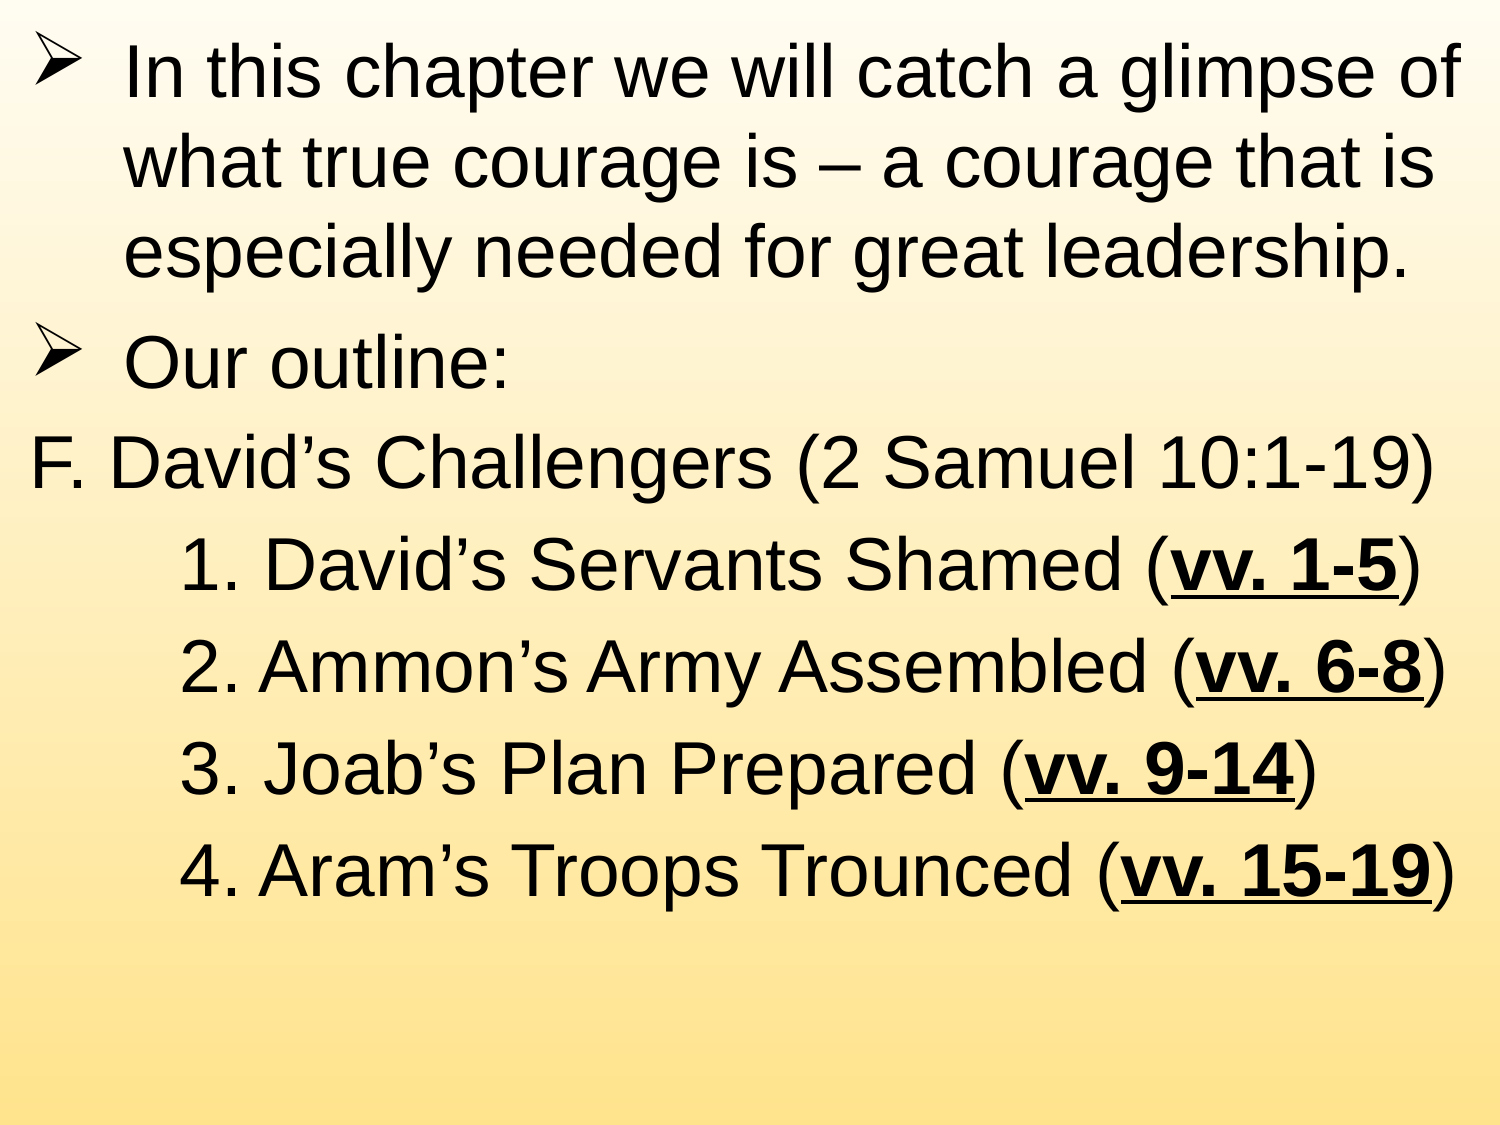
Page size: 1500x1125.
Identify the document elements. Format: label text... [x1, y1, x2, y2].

subtitle In this chapter we will catch a glimpse of what true courage is – a courage that is especially needed for great leadership. Our outline: F. David’s Challengers (2 Samuel 10:1-19) 1. David’s Servants Shamed (vv. 1-5) 2. Ammon’s Army Assembled (vv. 6-8) 3. Joab’s Plan Prepared (vv. 9-14) 4. Aram’s Troops Trounced (vv. 15-19) [14, 14, 1482, 1104]
